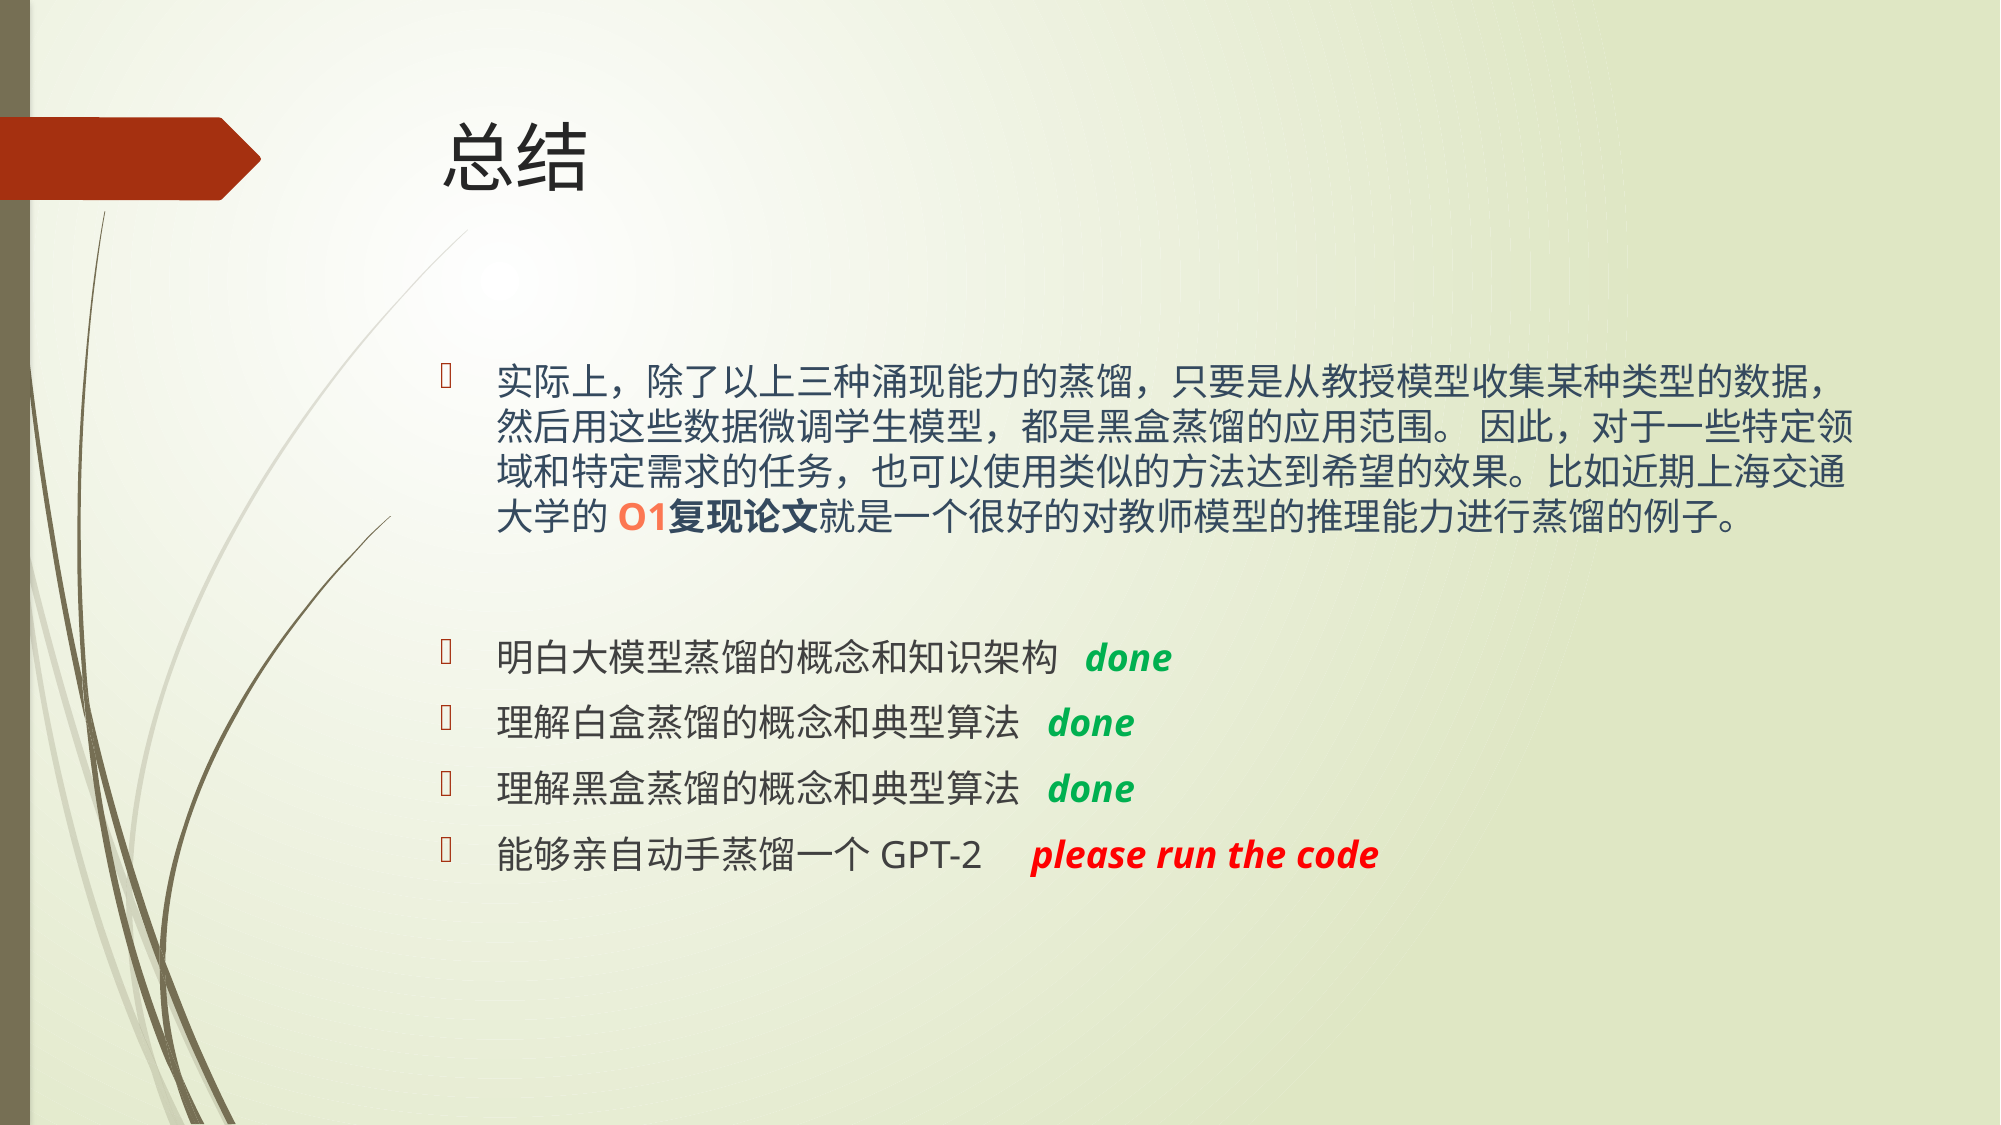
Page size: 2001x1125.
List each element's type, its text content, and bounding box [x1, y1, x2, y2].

title 总结 [425, 102, 1888, 313]
list 实际上，除了以上三种涌现能力的蒸馏，只要是从教授模型收集某种类型的数据，然后用这些数据微调学生模型，都是黑盒蒸馏的应用范围。 因此，对于一些特定领域和特定需求的任务，也可以使用类似的方法达到希望的效果。比如近期上海交通大学的O1复现论文就是一个很好的对教师模型的推理能力进行蒸馏的例子。 明白大模型蒸馏的概念和知识架构 done 理解白盒蒸馏的概念和典型算法 done 理解黑盒蒸馏的概念和典型算法 done 能够亲自动手蒸馏一个GPT-2 please run the code [424, 350, 1888, 970]
